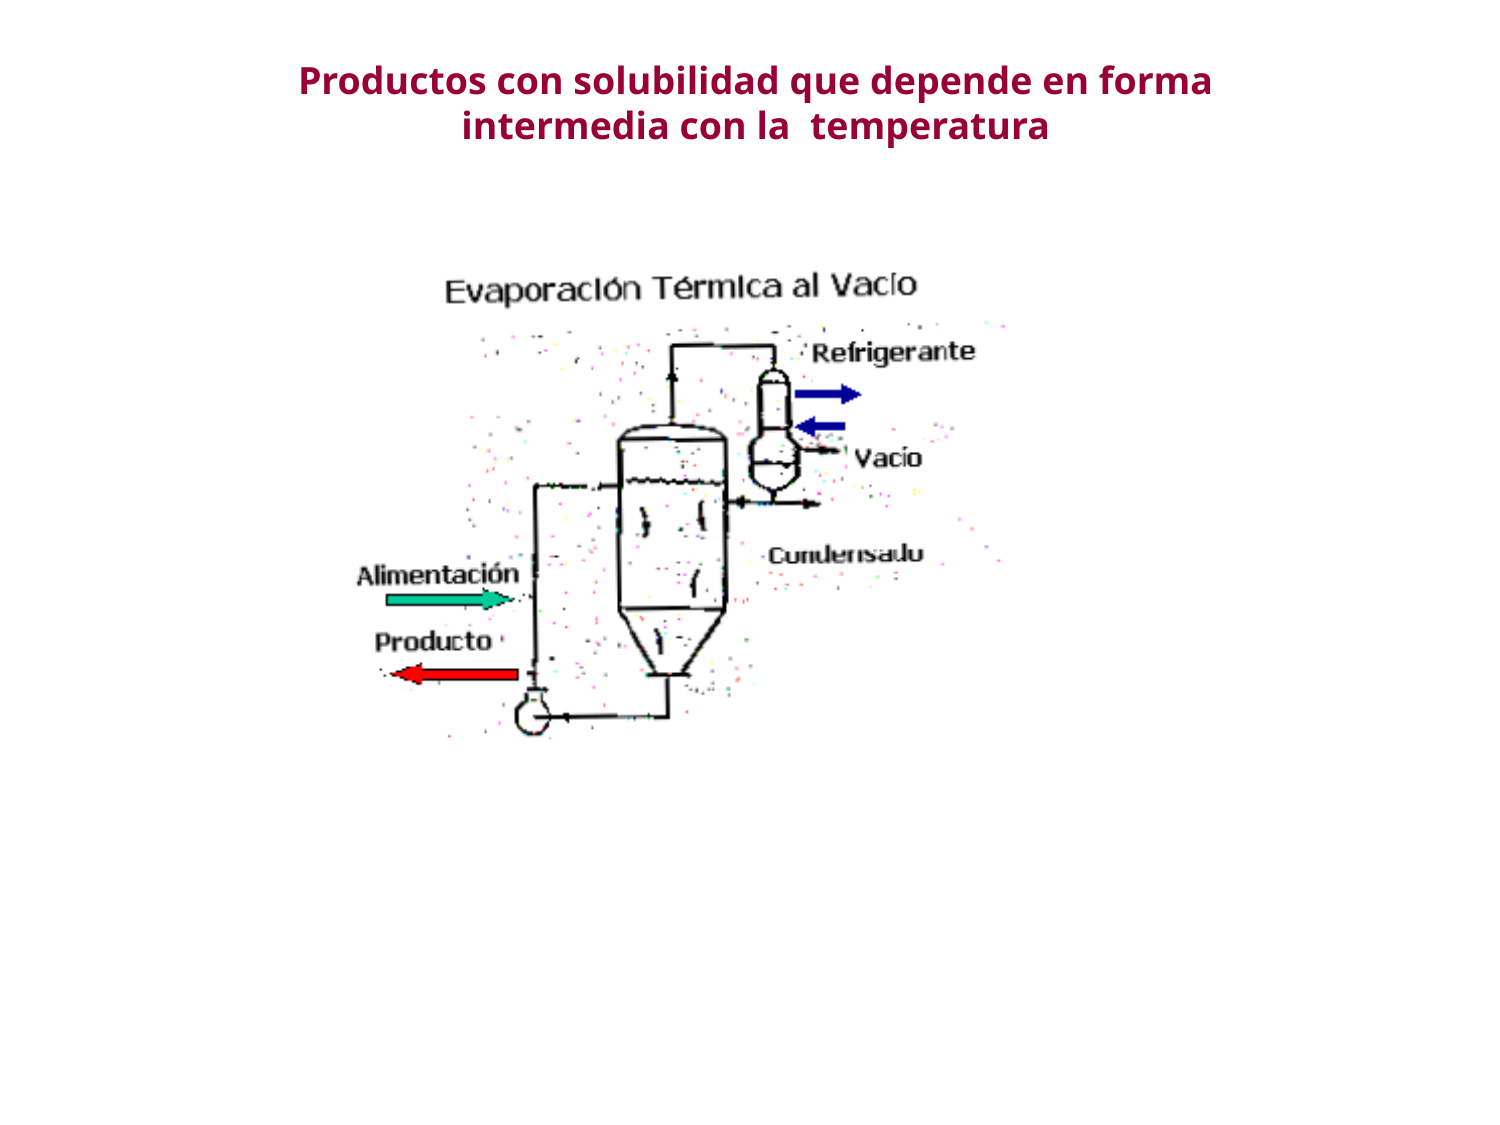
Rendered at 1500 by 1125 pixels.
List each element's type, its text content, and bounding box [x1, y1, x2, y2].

text_box Productos con solubilidad que depende en forma intermedia con la temperatura [224, 49, 1288, 200]
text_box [348, 245, 1005, 764]
